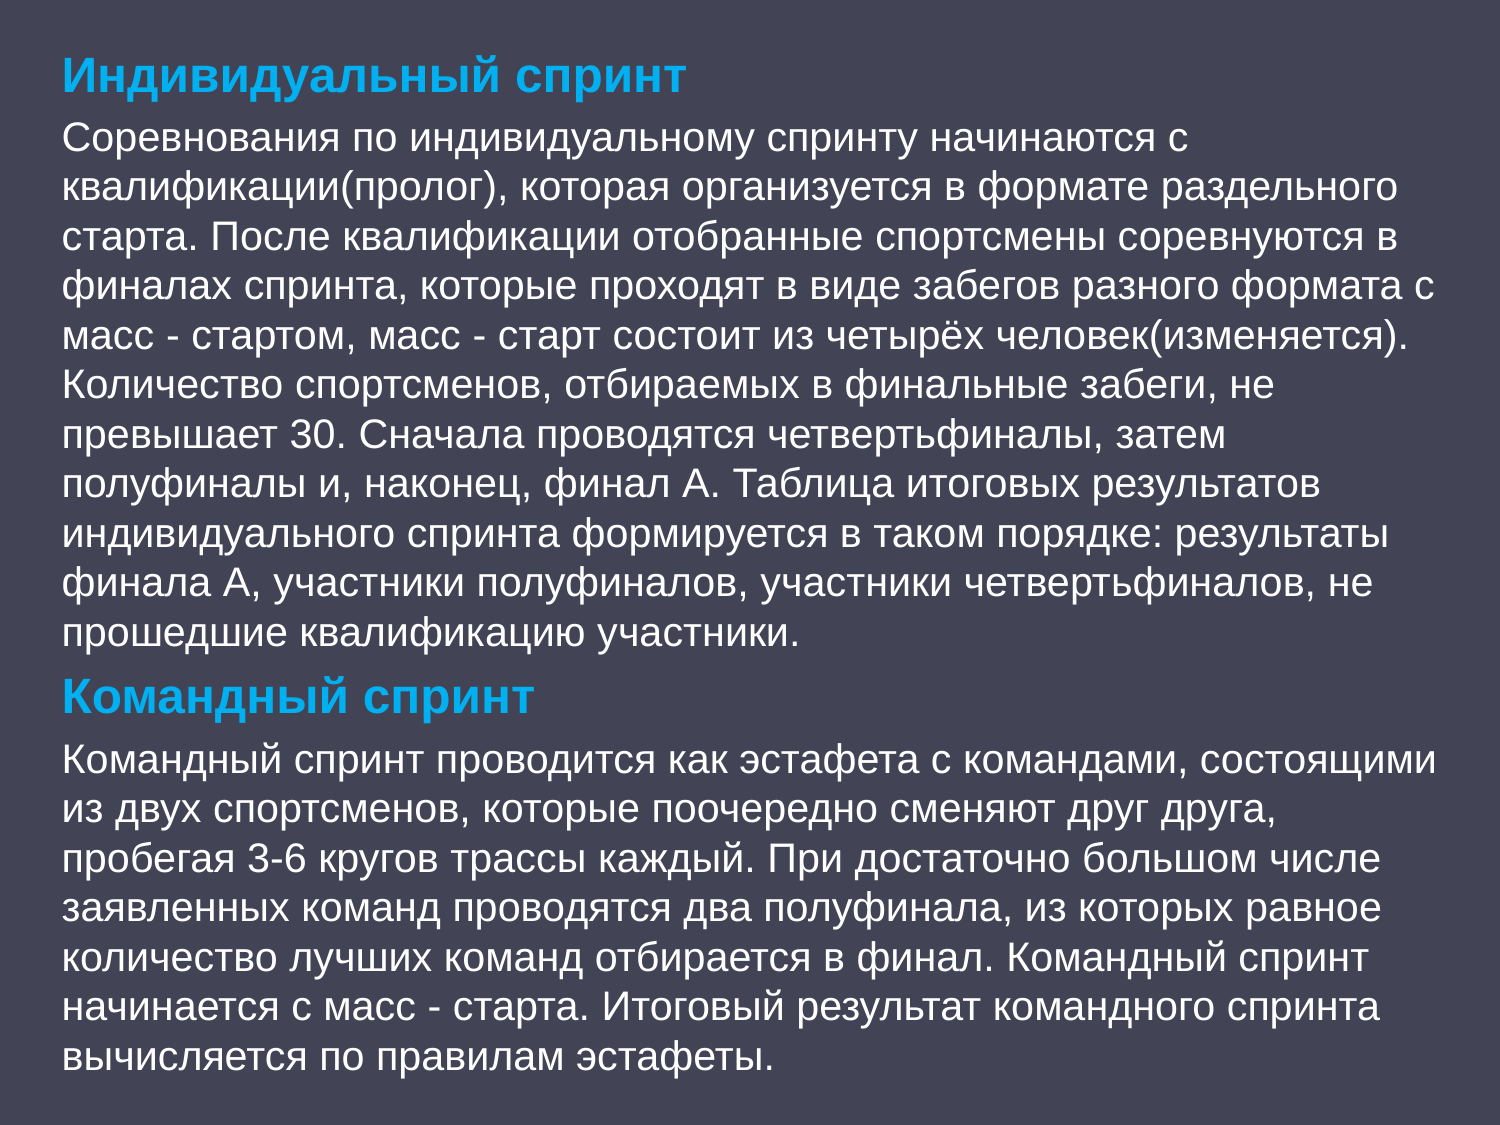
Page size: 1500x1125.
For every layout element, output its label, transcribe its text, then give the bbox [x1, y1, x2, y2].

list Индивидуальный спринт Соревнования по индивидуальному спринту начинаются с квалификации(пролог), которая организуется в формате раздельного старта. После квалификации отобранные спортсмены соревнуются в финалах спринта, которые проходят в виде забегов разного формата с масс - стартом, масс - старт состоит из четырёх человек(изменяется). Количество спортсменов, отбираемых в финальные забеги, не превышает 30. Сначала проводятся четвертьфиналы, затем полуфиналы и, наконец, финал А. Таблица итоговых результатов индивидуального спринта формируется в таком порядке: результаты финала А, участники полуфиналов, участники четвертьфиналов, не прошедшие квалификацию участники. Командный спринт Командный спринт проводится как эстафета с командами, состоящими из двух спортсменов, которые поочередно сменяют друг друга, пробегая 3-6 кругов трассы каждый. При достаточно большом числе заявленных команд проводятся два полуфинала, из которых равное количество лучших команд отбирается в финал. Командный спринт начинается с масс - старта. Итоговый результат командного спринта вычисляется по правилам эстафеты. [35, 35, 1477, 1090]
